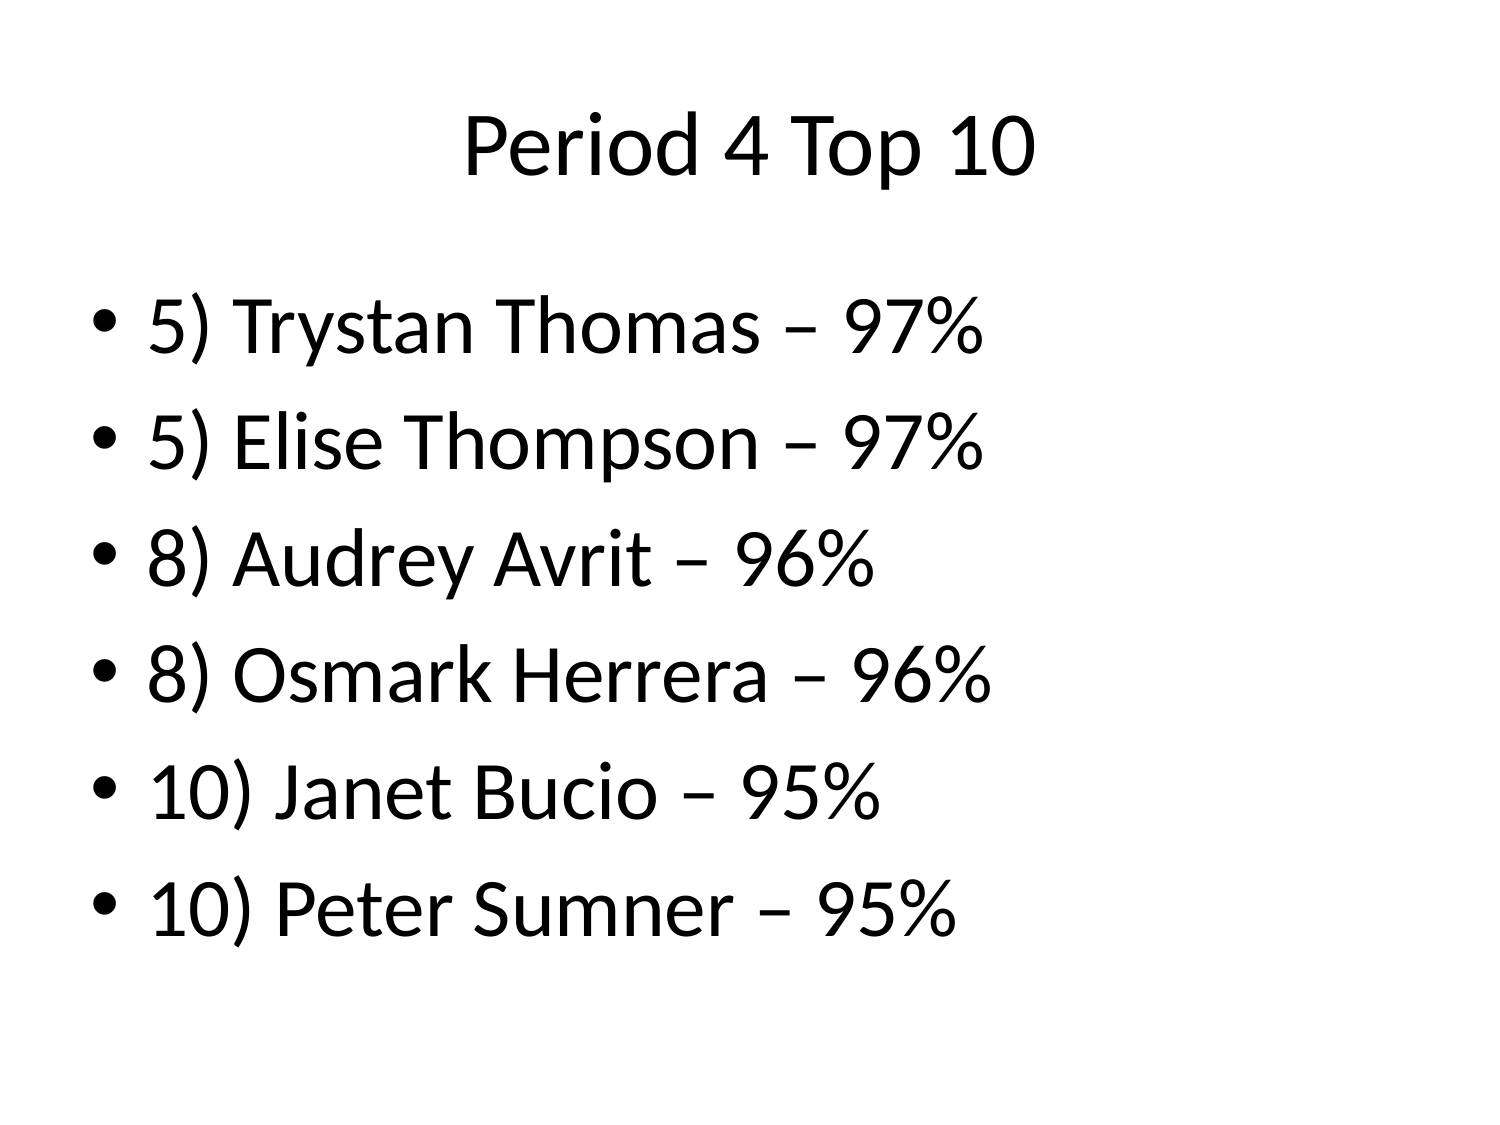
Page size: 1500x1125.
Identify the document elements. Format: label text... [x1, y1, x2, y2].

title Period 4 Top 10 [75, 45, 1425, 233]
list 5) Trystan Thomas – 97% 5) Elise Thompson – 97% 8) Audrey Avrit – 96% 8) Osmark Herrera – 96% 10) Janet Bucio – 95% 10) Peter Sumner – 95% [75, 262, 1425, 1005]
